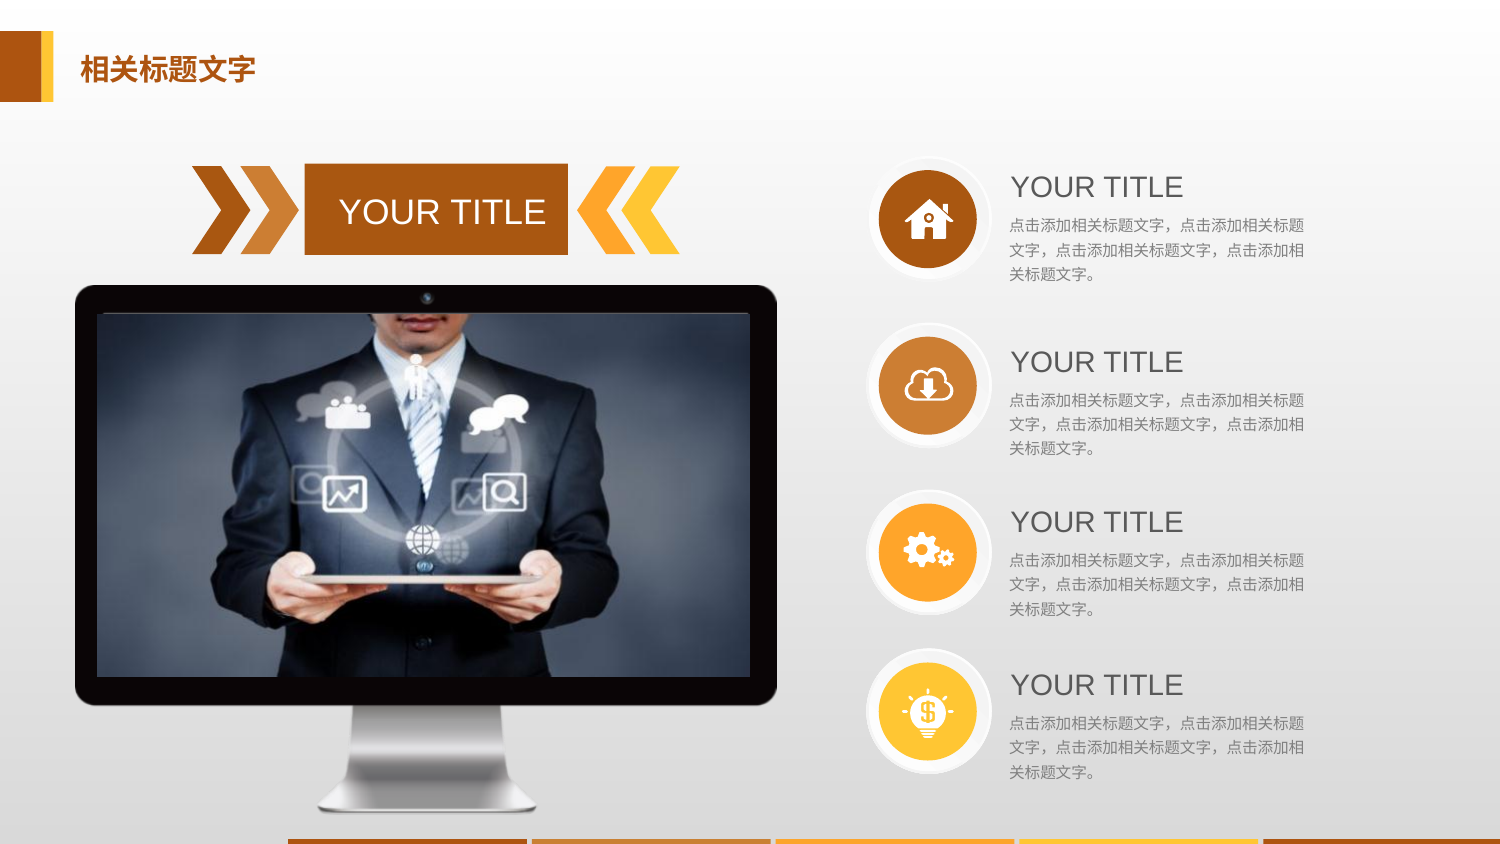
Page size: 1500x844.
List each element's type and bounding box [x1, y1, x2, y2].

text_box [0, 30, 1500, 844]
